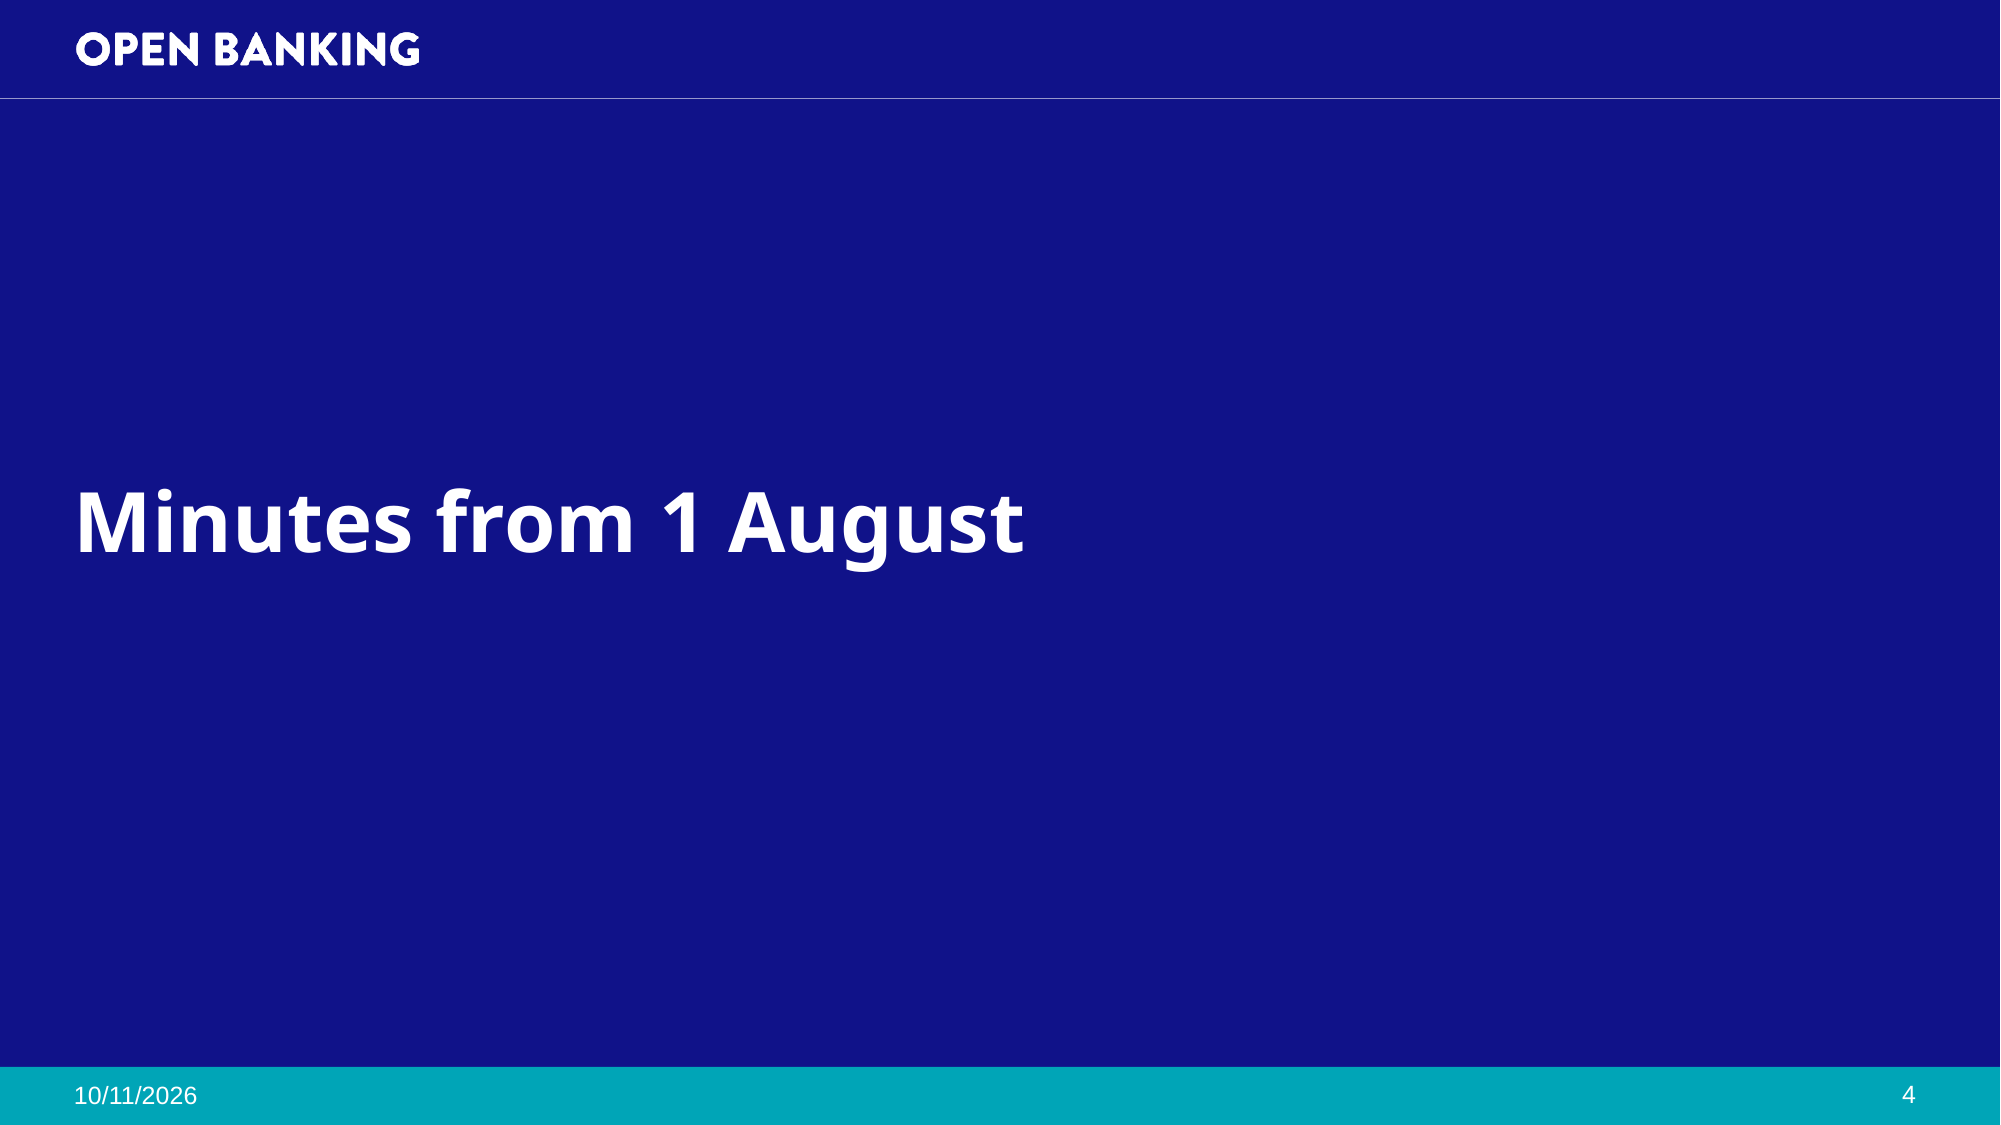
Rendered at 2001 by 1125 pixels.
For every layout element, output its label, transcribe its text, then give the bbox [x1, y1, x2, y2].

picture [43, 0, 452, 99]
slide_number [59, 1065, 509, 1125]
slide_number 4 [1412, 1064, 1932, 1124]
footer [662, 1064, 1338, 1124]
title Minutes from 1 August [59, 105, 1750, 576]
